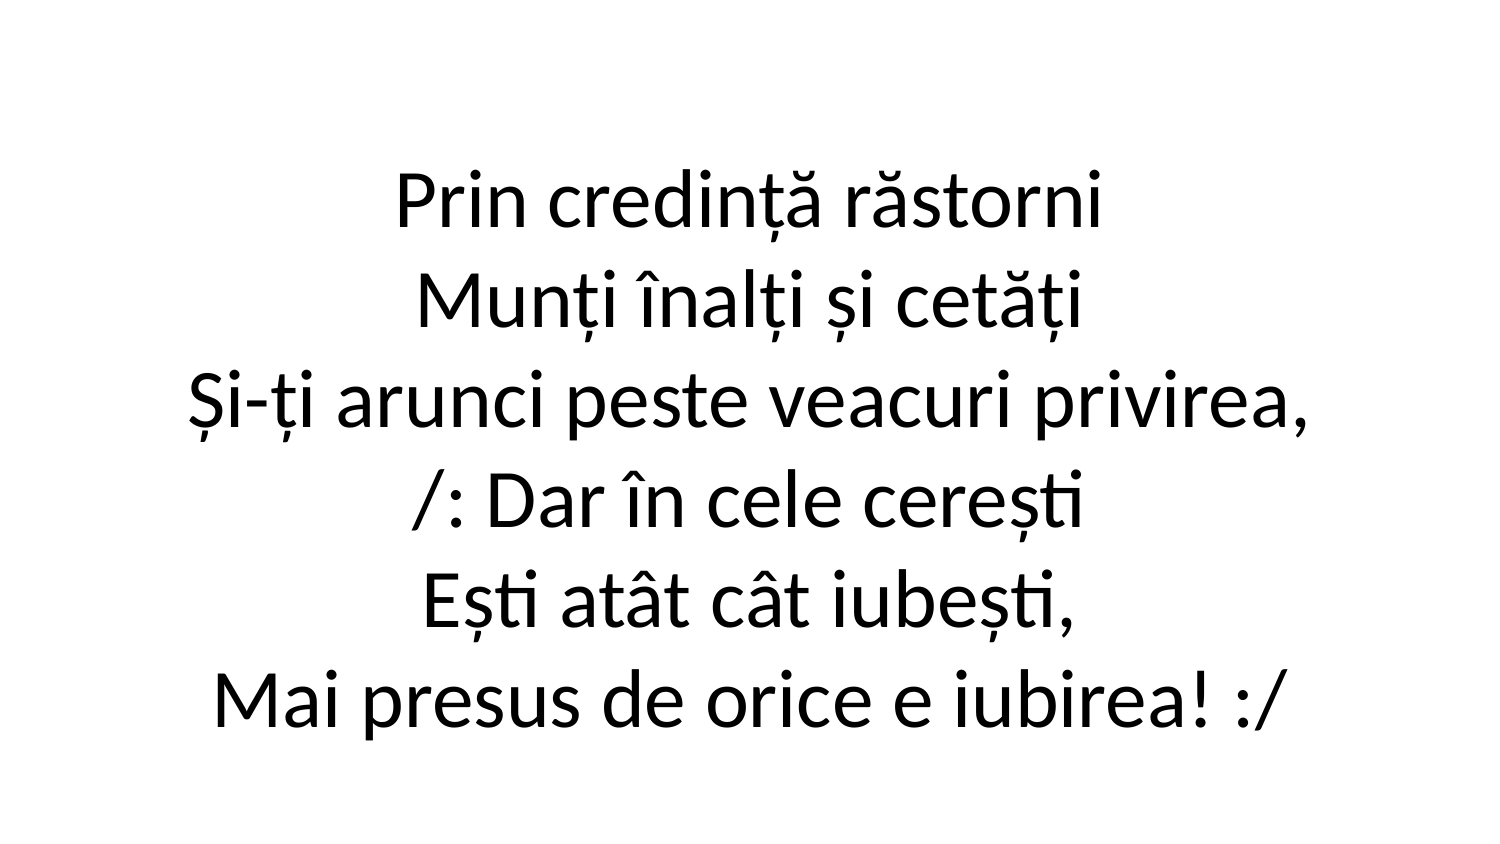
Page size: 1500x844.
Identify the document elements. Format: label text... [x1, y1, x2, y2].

text_box Prin credință răstorni Munți înalți și cetăți Și-ți arunci peste veacuri privirea, /: Dar în cele cerești Ești atât cât iubești, Mai presus de orice e iubirea! :/ [172, 92, 1328, 752]
